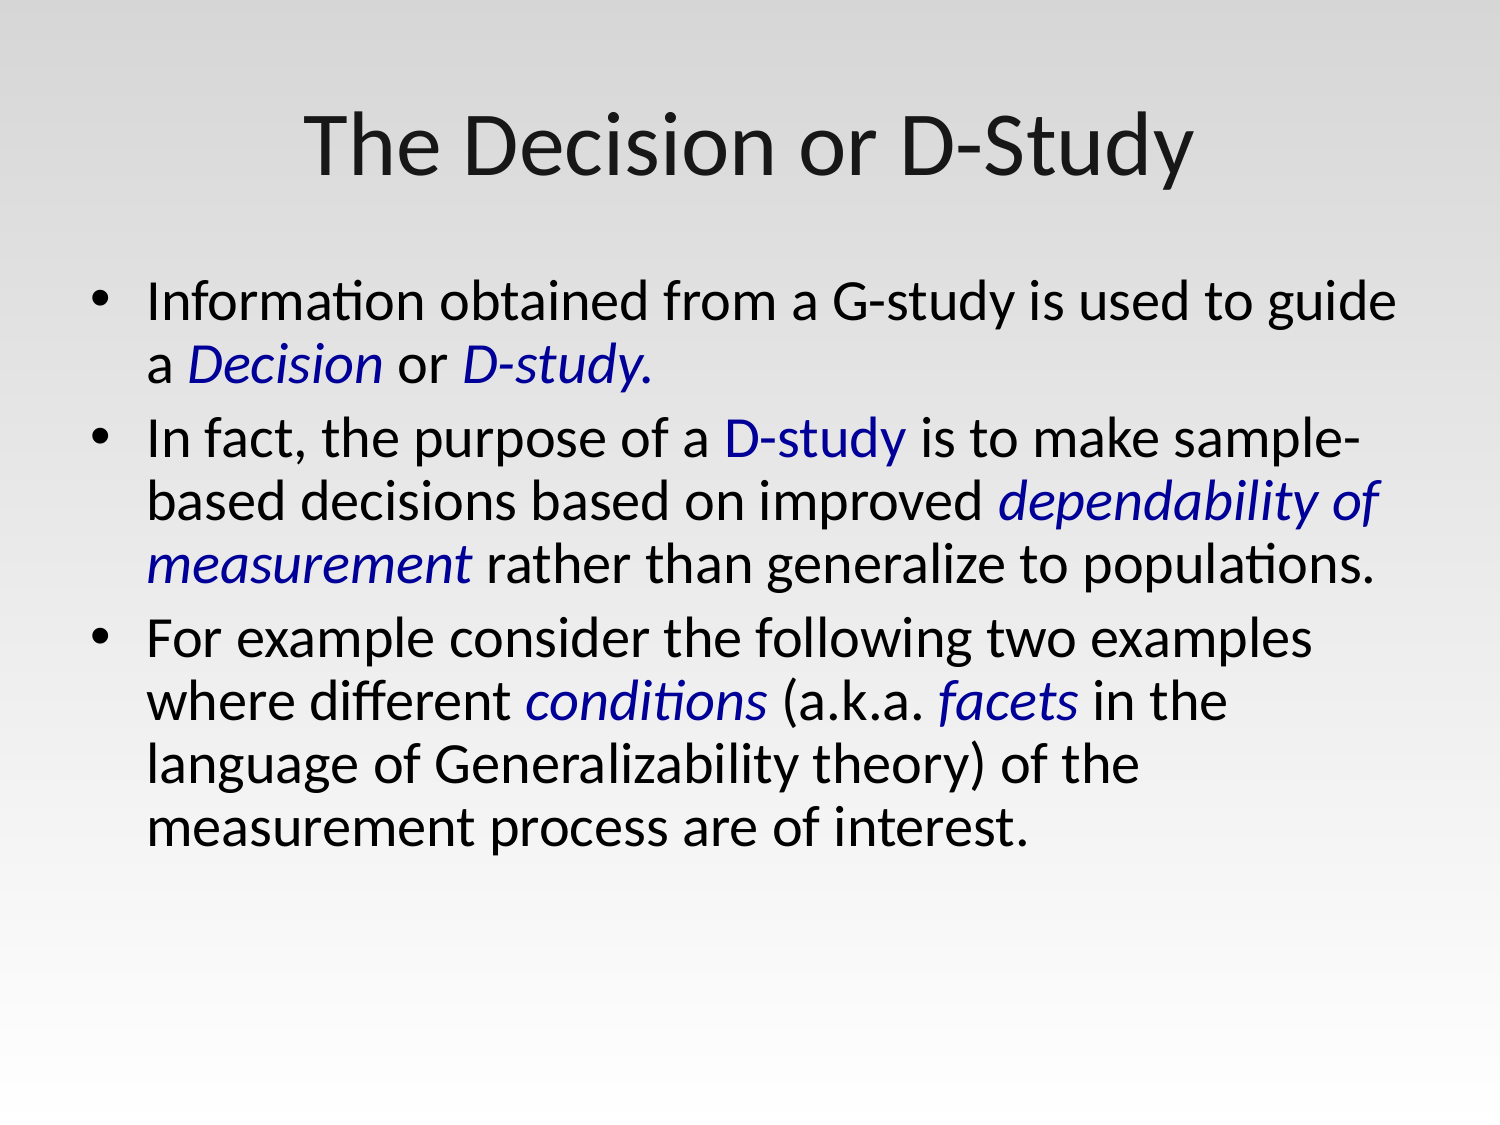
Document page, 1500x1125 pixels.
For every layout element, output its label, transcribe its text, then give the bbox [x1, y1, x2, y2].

title The Decision or D-Study [75, 45, 1425, 233]
list Information obtained from a G-study is used to guide a Decision or D-study. In fact, the purpose of a D-study is to make sample-based decisions based on improved dependability of measurement rather than generalize to populations. For example consider the following two examples where different conditions (a.k.a. facets in the language of Generalizability theory) of the measurement process are of interest. [75, 262, 1425, 1005]
